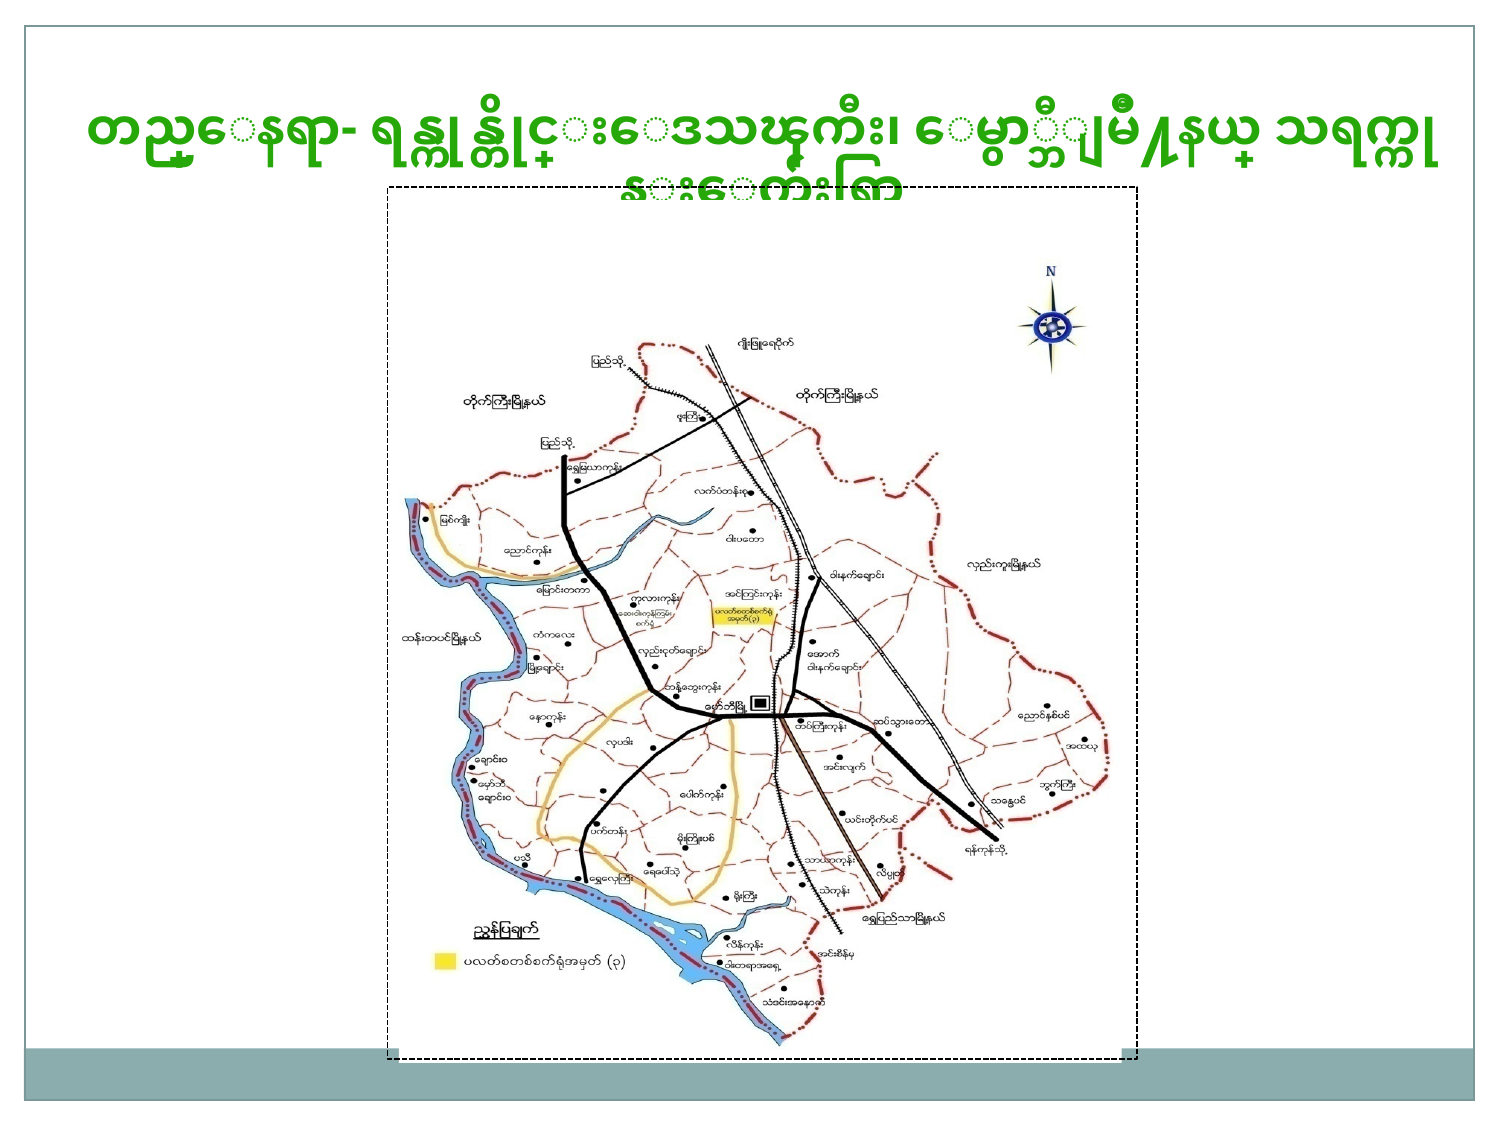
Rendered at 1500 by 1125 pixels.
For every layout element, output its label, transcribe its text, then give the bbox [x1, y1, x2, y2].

text_box တည္ေနရာ- ရန္ကုန္တိုင္းေဒသၾကီး၊ ေမွာ္ဘီျမီဳ႔နယ္ သရက္ကုန္းေက်းရြာ [49, 87, 1475, 223]
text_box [387, 187, 1138, 1063]
